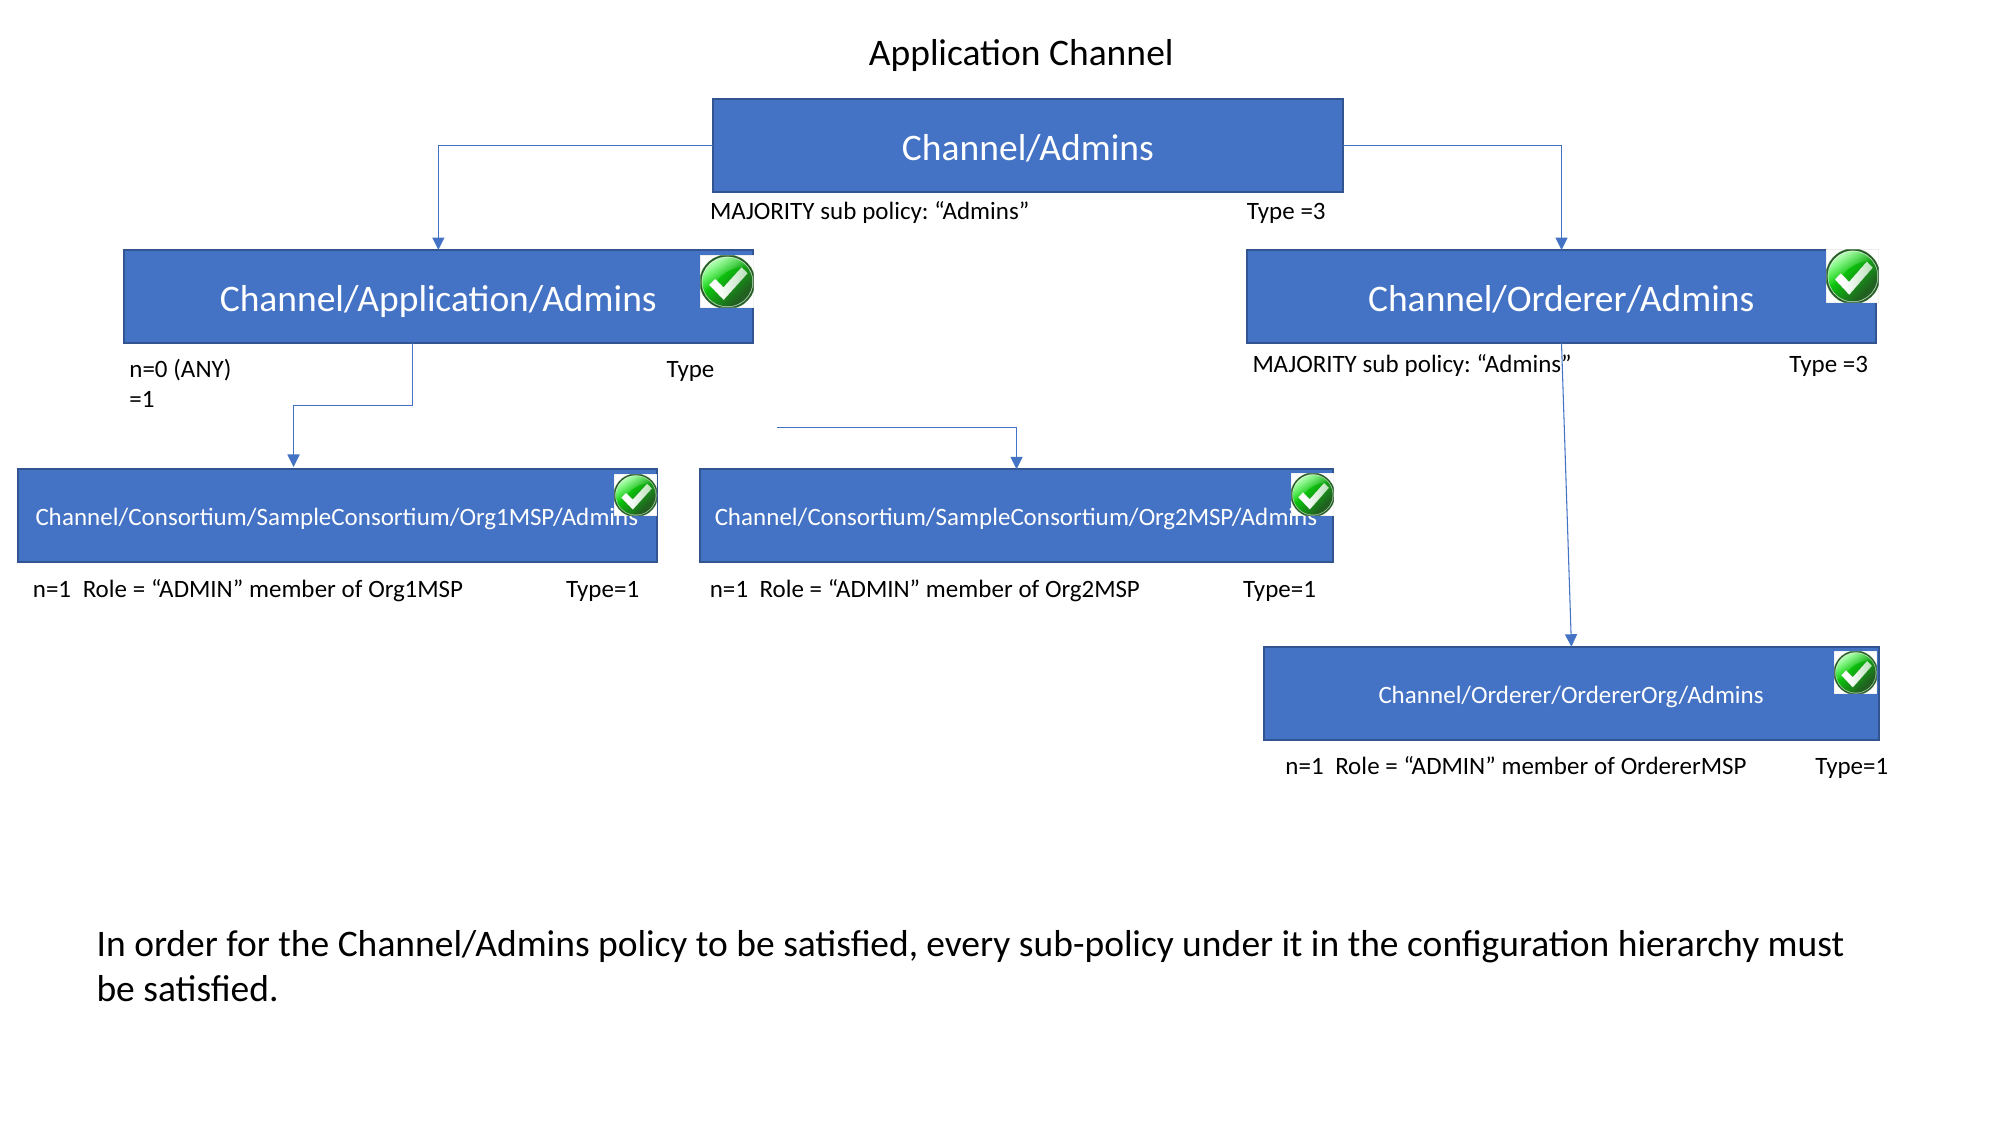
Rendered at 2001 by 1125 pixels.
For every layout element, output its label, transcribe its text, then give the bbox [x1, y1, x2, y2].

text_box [438, 145, 714, 251]
text_box n=0 (ANY) Type =1 [415, 345, 763, 421]
picture [1834, 651, 1877, 694]
picture [1826, 249, 1879, 303]
text_box Channel/Orderer/OrdererOrg/Admins [1263, 646, 1880, 741]
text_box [777, 427, 1017, 470]
text_box n=1 Role = “ADMIN” member of Org1MSP Type=1 [18, 564, 657, 610]
text_box Application Channel [854, 20, 1202, 81]
picture [614, 474, 657, 516]
text_box MAJORITY sub policy: “Admins” Type =3 [1237, 339, 1886, 385]
text_box Channel/Orderer/Admins [1246, 249, 1877, 339]
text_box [291, 345, 415, 465]
text_box n=1 Role = “ADMIN” member of Org2MSP Type=1 [695, 564, 1334, 610]
text_box n=0 (ANY) Type =1 [114, 345, 291, 421]
text_box Channel/Consortium/SampleConsortium/Org1MSP/Admins [17, 468, 658, 563]
picture [1291, 473, 1334, 516]
text_box In order for the Channel/Admins policy to be satisfied, every sub-policy under it in the configuration hierarchy must be satisfied. [81, 911, 1877, 1017]
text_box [1561, 343, 1572, 647]
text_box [1342, 145, 1562, 251]
text_box Channel/Consortium/SampleConsortium/Org2MSP/Admins [699, 468, 1334, 563]
text_box Channel/Admins [712, 98, 1344, 187]
text_box MAJORITY sub policy: “Admins” Type =3 [714, 187, 1342, 233]
text_box n=1 Role = “ADMIN” member of OrdererMSP Type=1 [1270, 742, 1910, 787]
text_box Channel/Application/Admins [123, 249, 754, 344]
picture [700, 255, 754, 308]
